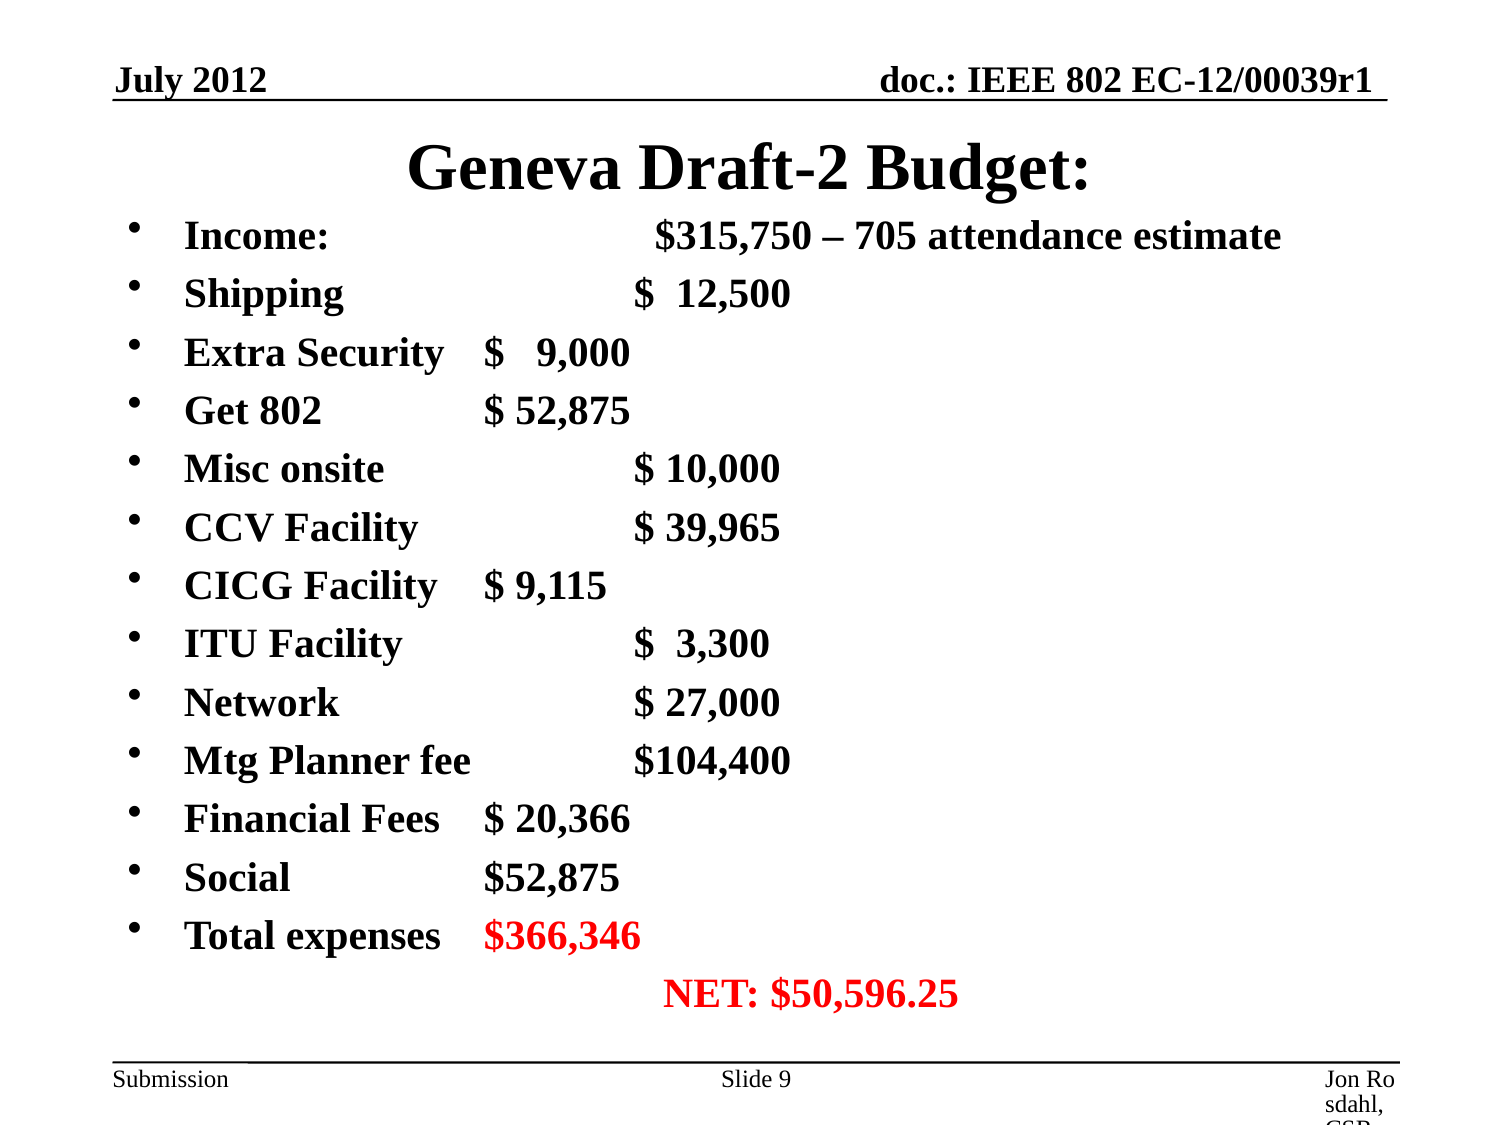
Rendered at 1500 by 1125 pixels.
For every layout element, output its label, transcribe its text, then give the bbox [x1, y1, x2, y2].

footer Jon Rosdahl, CSR [1324, 1061, 1402, 1093]
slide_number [114, 54, 290, 101]
list Income: $315,750 – 705 attendance estimate Shipping $ 12,500 Extra Security $ 9,000 Get 802 $ 52,875 Misc onsite $ 10,000 CCV Facility $ 39,965 CICG Facility $ 9,115 ITU Facility $ 3,300 Network $ 27,000 Mtg Planner fee $104,400 Financial Fees $ 20,366 Social $52,875 Total expenses $366,346 NET: $50,596.25 [112, 199, 1388, 1063]
slide_number Slide 9 [712, 1063, 800, 1093]
title Geneva Draft-2 Budget: [112, 112, 1388, 199]
